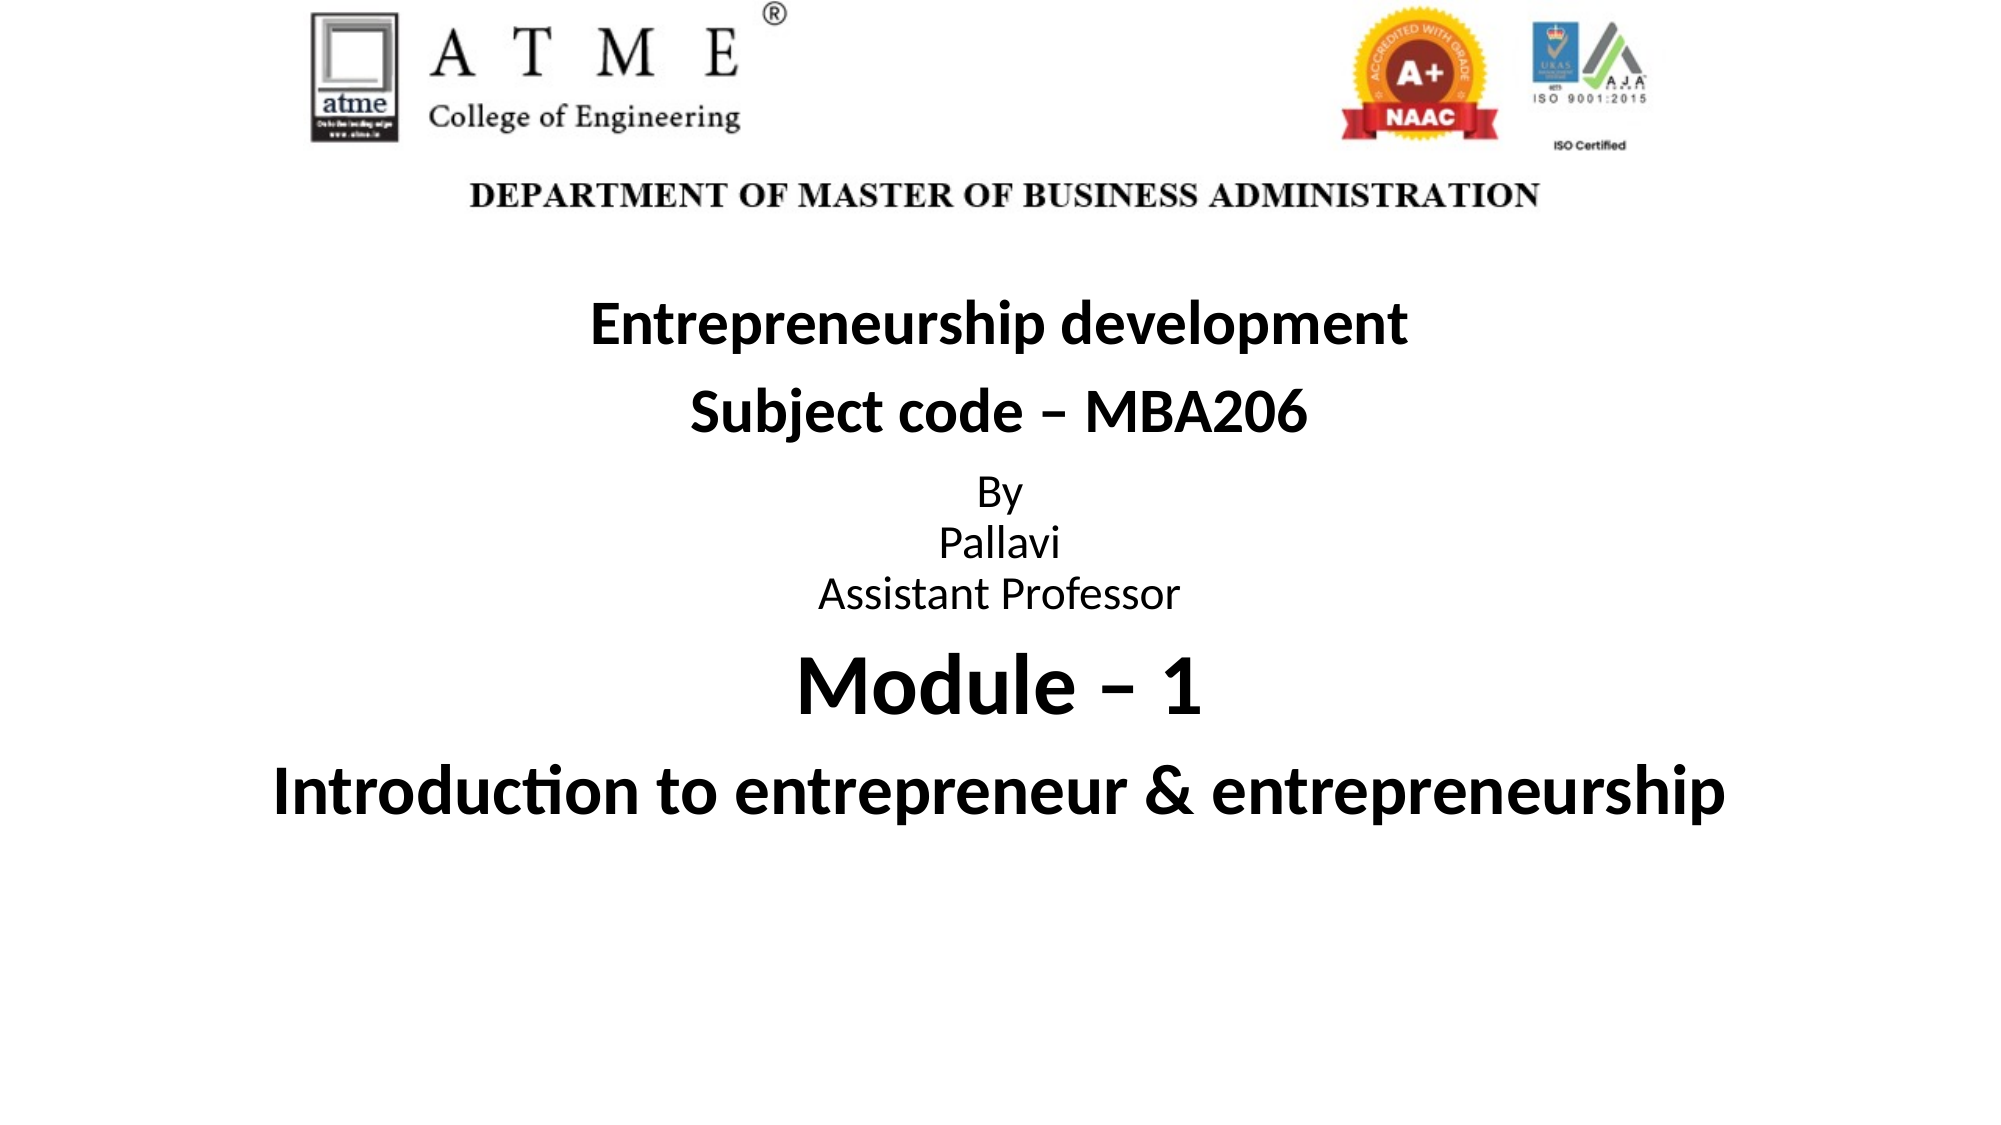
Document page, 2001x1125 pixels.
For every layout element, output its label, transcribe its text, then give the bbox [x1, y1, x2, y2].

subtitle Entrepreneurship development Subject code – MBA206 By Pallavi Assistant Professor Module – 1 Introduction to entrepreneur & entrepreneurship [249, 282, 1750, 863]
picture [303, 0, 1697, 215]
